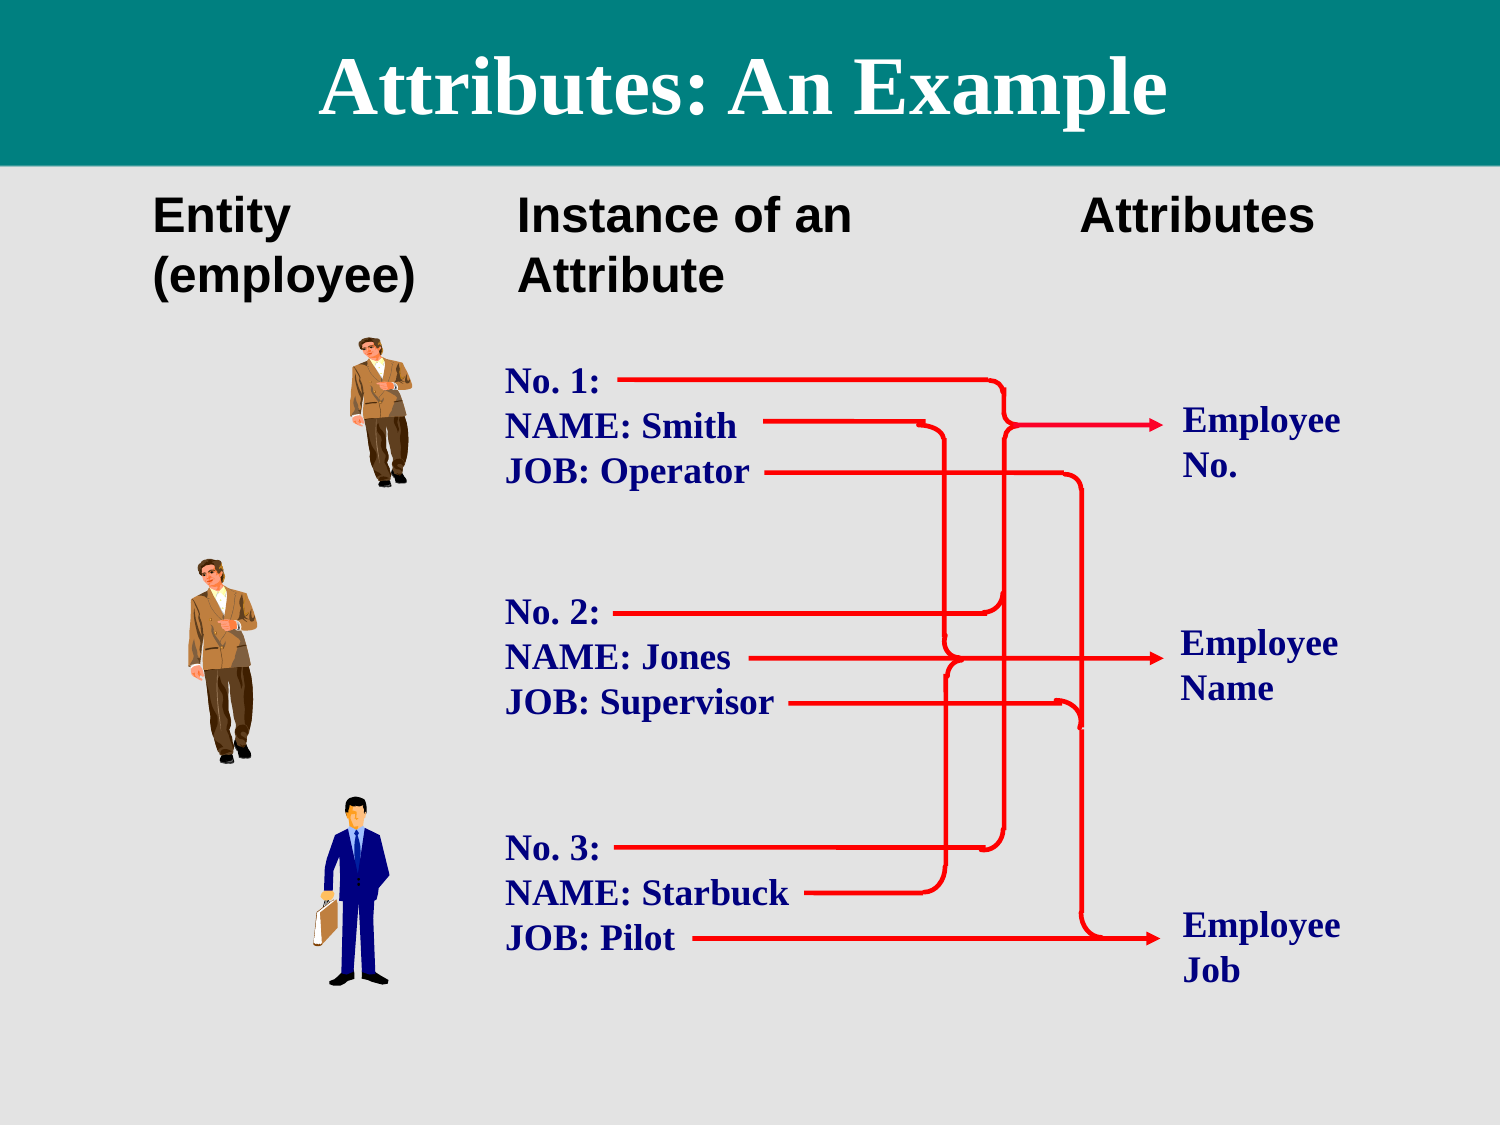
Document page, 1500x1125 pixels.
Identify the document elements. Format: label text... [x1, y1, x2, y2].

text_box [188, 558, 258, 765]
text_box No. 1: NAME: Smith JOB: Operator [490, 348, 766, 499]
title Attributes: An Example [0, 23, 1488, 140]
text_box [349, 337, 413, 488]
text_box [312, 796, 390, 987]
text_box No. 3: NAME: Starbuck JOB: Pilot [490, 816, 805, 966]
text_box [805, 932, 1161, 945]
text_box [924, 866, 946, 893]
text_box [1005, 426, 1019, 438]
text_box Employee Job [1167, 892, 1356, 998]
text_box [1082, 652, 1164, 665]
text_box [983, 593, 1003, 613]
text_box [918, 425, 944, 440]
picture [0, 0, 1500, 1125]
text_box [1064, 474, 1081, 489]
text_box [1055, 700, 1081, 728]
text_box [1081, 912, 1102, 938]
text_box [1013, 418, 1164, 432]
text_box No. 2: NAME: Jones JOB: Supervisor [490, 580, 790, 730]
text_box Employee Name [1165, 610, 1354, 716]
text_box [980, 829, 1004, 851]
text_box Entity Instance of an Attributes (employee) Attribute [137, 174, 1331, 310]
text_box [1004, 413, 1017, 425]
text_box [944, 635, 960, 658]
text_box Employee No. [1167, 388, 1356, 493]
text_box [989, 380, 1003, 392]
text_box [947, 660, 963, 677]
